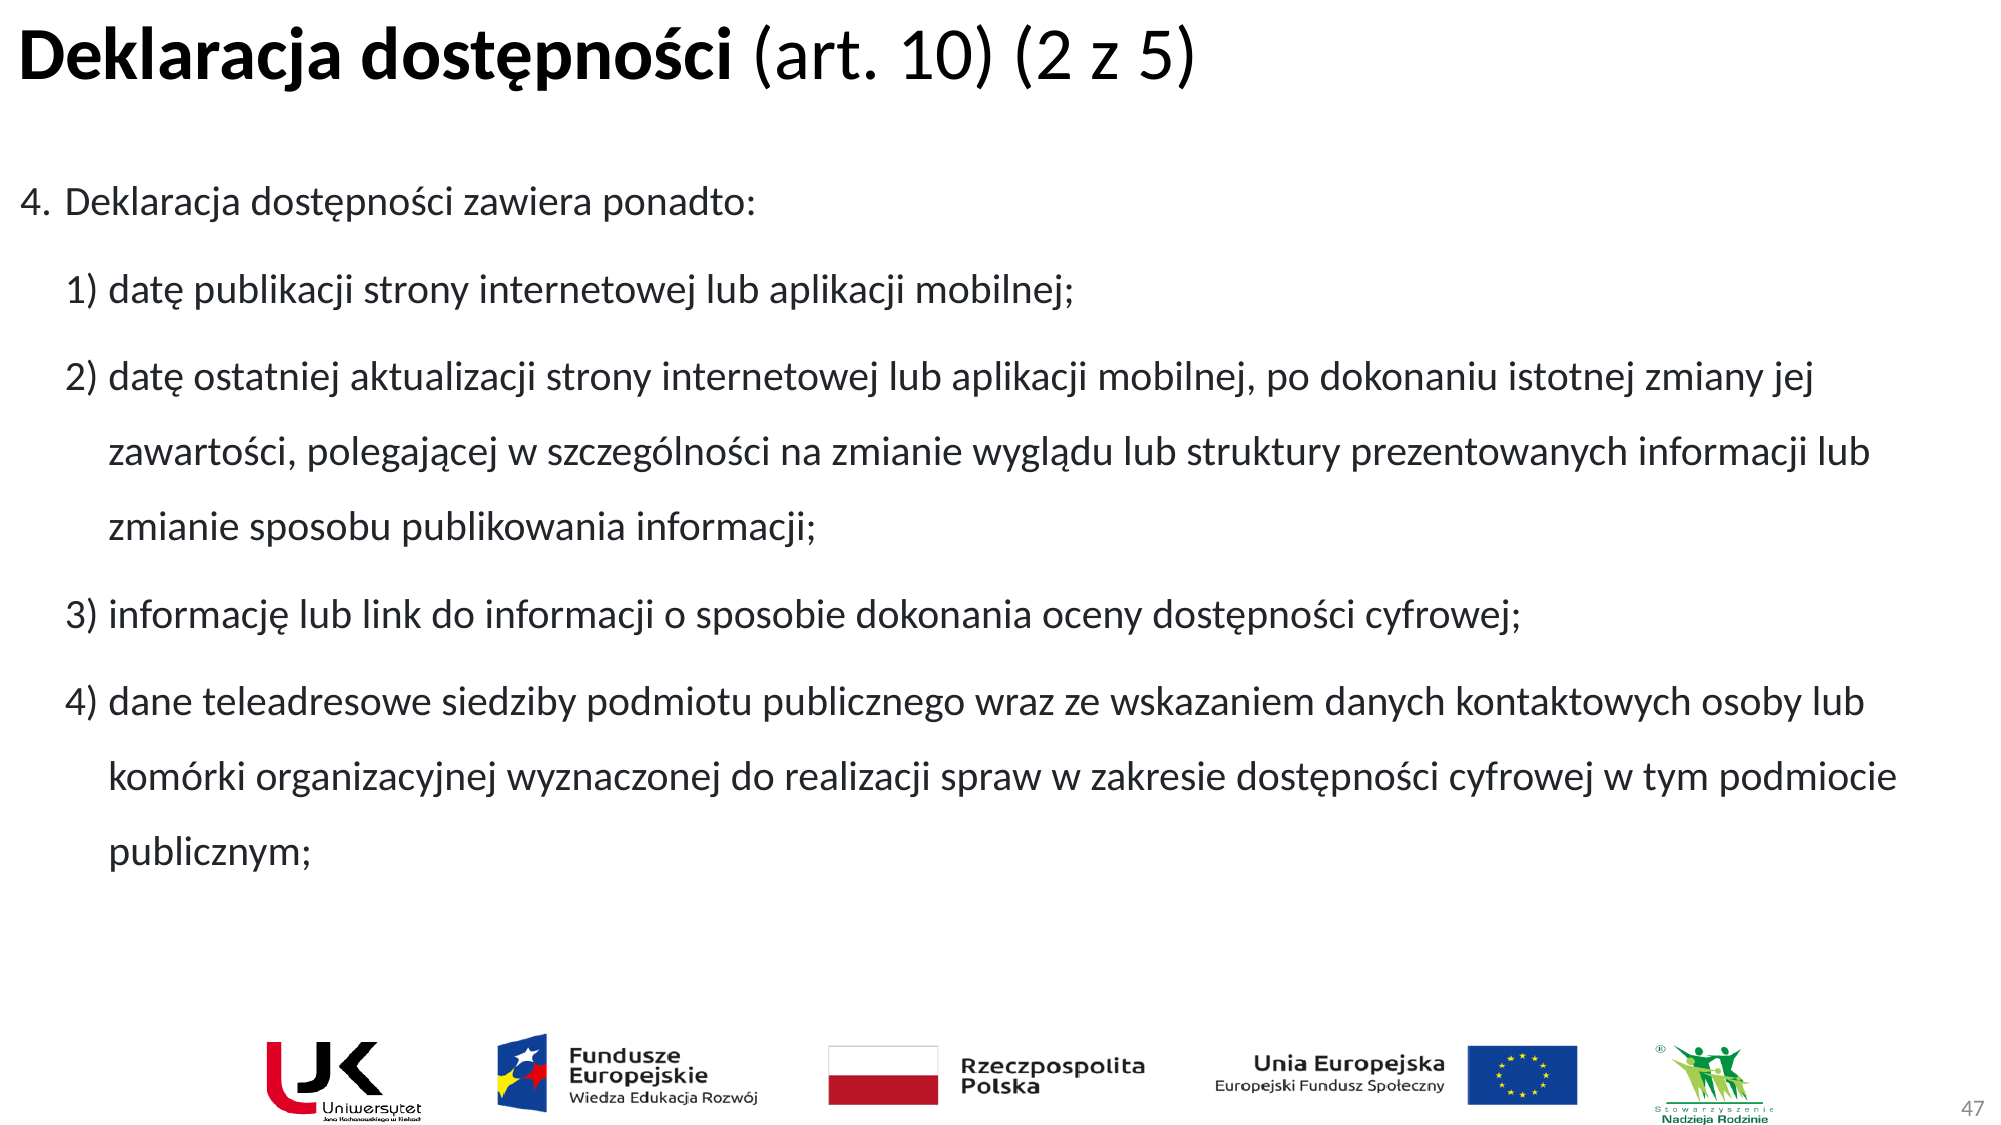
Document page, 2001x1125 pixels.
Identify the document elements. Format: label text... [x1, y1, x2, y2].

title Deklaracja dostępności (art. 10) (2 z 5) [18, 0, 1544, 120]
picture [1655, 1044, 1774, 1125]
picture [463, 1004, 1613, 1125]
picture [266, 1042, 421, 1122]
text_box Deklaracja dostępności zawiera ponadto: datę publikacji strony internetowej lub aplikacji mobilnej; datę ostatniej aktualizacji strony internetowej lub aplikacji mobilnej, po dokonaniu istotnej zmiany jej zawartości, polegającej w szczególności na zmianie wyglądu lub struktury prezentowanych informacji lub zmianie sposobu publikowania informacji; informację lub link do informacji o sposobie dokonania oceny dostępności cyfrowej; dane teleadresowe siedziby podmiotu publicznego wraz ze wskazaniem danych kontaktowych osoby lub komórki organizacyjnej wyznaczonej do realizacji spraw w zakresie dostępności cyfrowej w tym podmiocie publicznym; [20, 149, 1960, 902]
slide_number 47 [1832, 1089, 2000, 1125]
